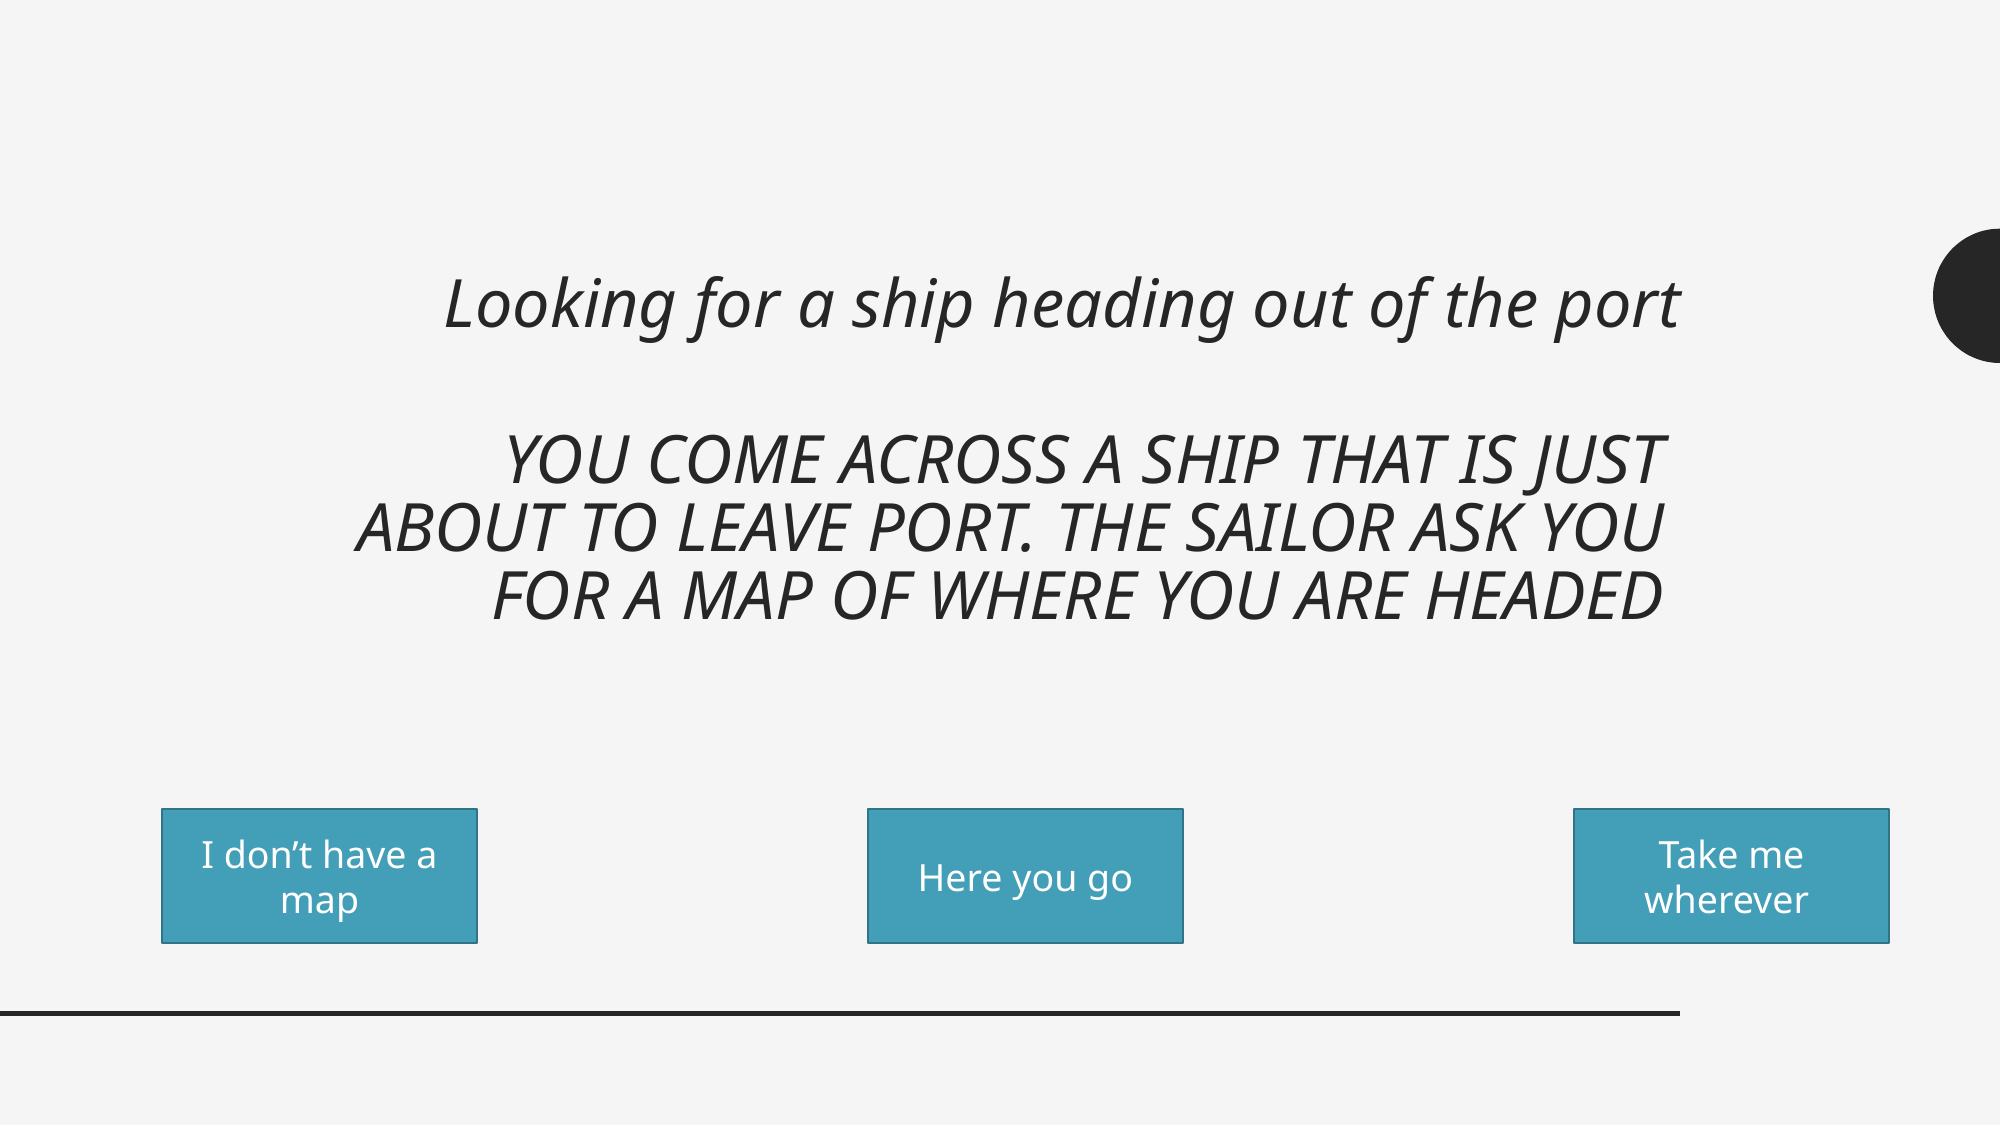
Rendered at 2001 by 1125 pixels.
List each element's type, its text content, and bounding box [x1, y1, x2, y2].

text_box I don’t have a map [161, 808, 478, 944]
text_box Take me wherever [1573, 808, 1890, 944]
list Looking for a ship heading out of the port [319, 228, 1698, 363]
title You come across a ship that is just about to leave port. The sailor ask you for a map of where you are headed [319, 421, 1681, 961]
text_box Here you go [867, 808, 1184, 944]
